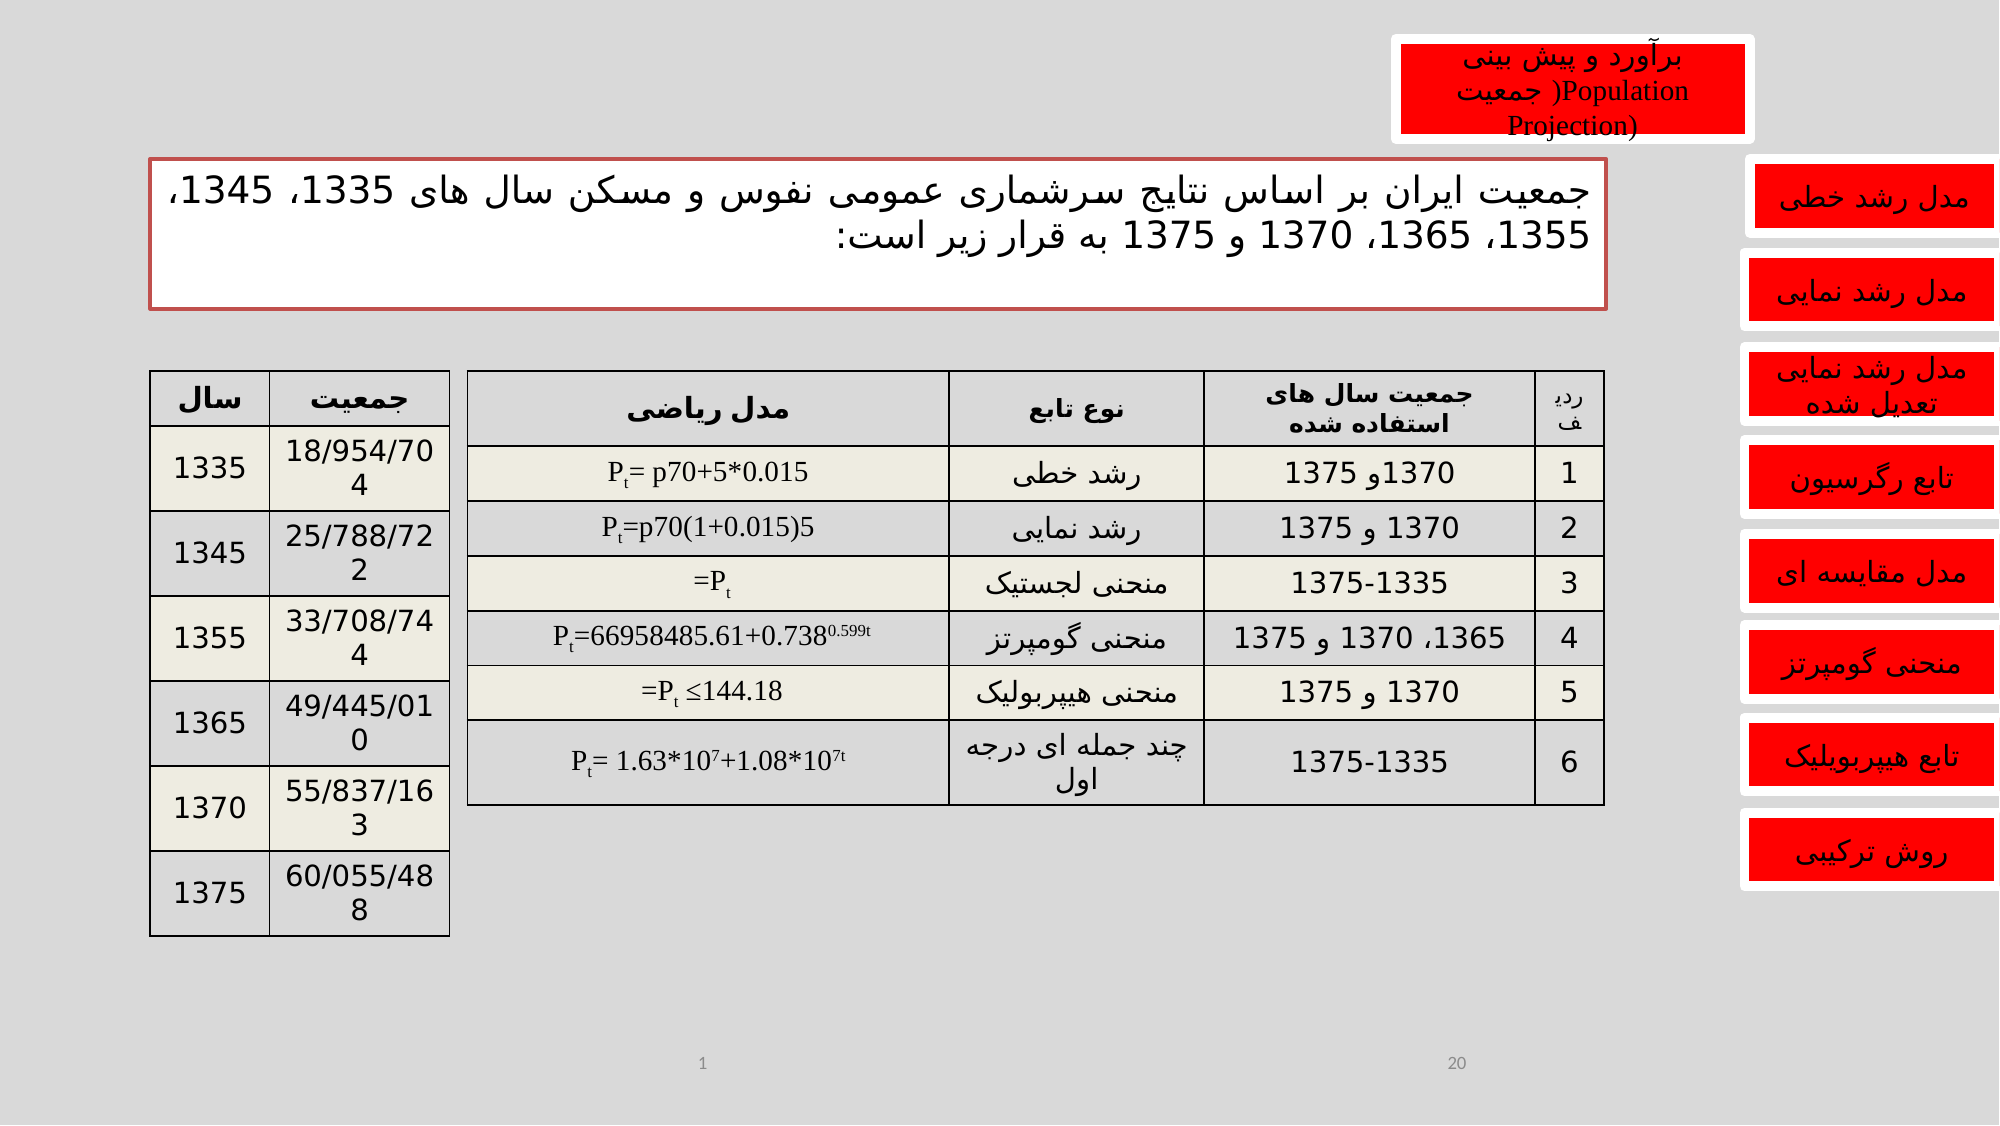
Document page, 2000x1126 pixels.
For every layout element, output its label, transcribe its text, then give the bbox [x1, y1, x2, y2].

table_cell 49/445/010 [270, 682, 449, 765]
table_cell 1375 [151, 852, 269, 935]
table_cell 1365 [151, 682, 269, 765]
slide_number 20 [1432, 1042, 1900, 1103]
table_cell 1355 [151, 597, 269, 680]
text_box جمعیت ایران بر اساس نتایج سرشماری عمومی نفوس و مسکن سال های 1335، 1345، 1355، 1365، 1370 و 1375 به قرار زیر است: [148, 157, 1608, 311]
table_cell 33/708/744 [270, 597, 449, 680]
table_cell 60/055/488 [270, 852, 449, 935]
table_cell 55/837/163 [270, 767, 449, 850]
table_cell 25/788/722 [270, 512, 449, 595]
table_cell 1345 [151, 512, 269, 595]
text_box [1744, 158, 2000, 887]
text_box برآورد و پیش بینی جمعیت )Population Projection) [1394, 37, 1752, 141]
table_cell 1370 [151, 767, 269, 850]
footer 1 [683, 1042, 1317, 1103]
table_cell 1335 [151, 427, 269, 510]
table_header جمعیت [270, 372, 449, 425]
table_cell 18/954/704 [270, 427, 449, 510]
table_header سال [151, 372, 269, 425]
